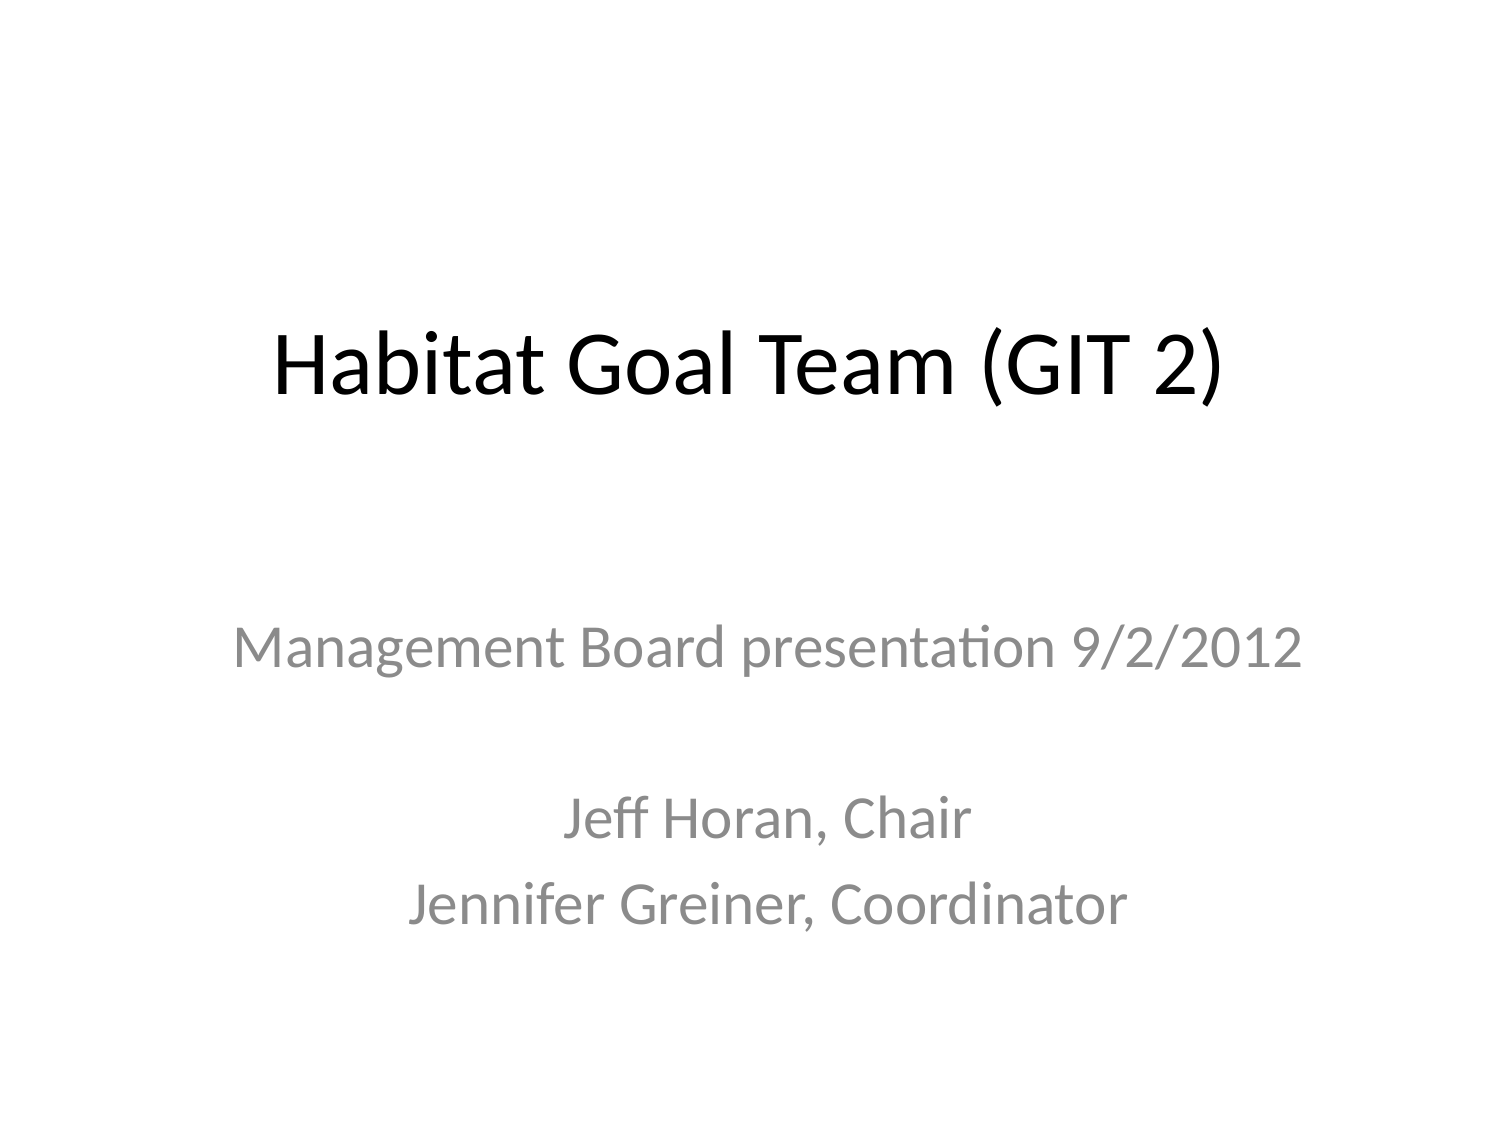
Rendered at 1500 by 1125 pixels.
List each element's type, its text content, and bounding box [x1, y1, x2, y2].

subtitle Management Board presentation 9/2/2012 Jeff Horan, Chair Jennifer Greiner, Coordinator [200, 512, 1338, 950]
title Habitat Goal Team (GIT 2) [112, 237, 1388, 479]
